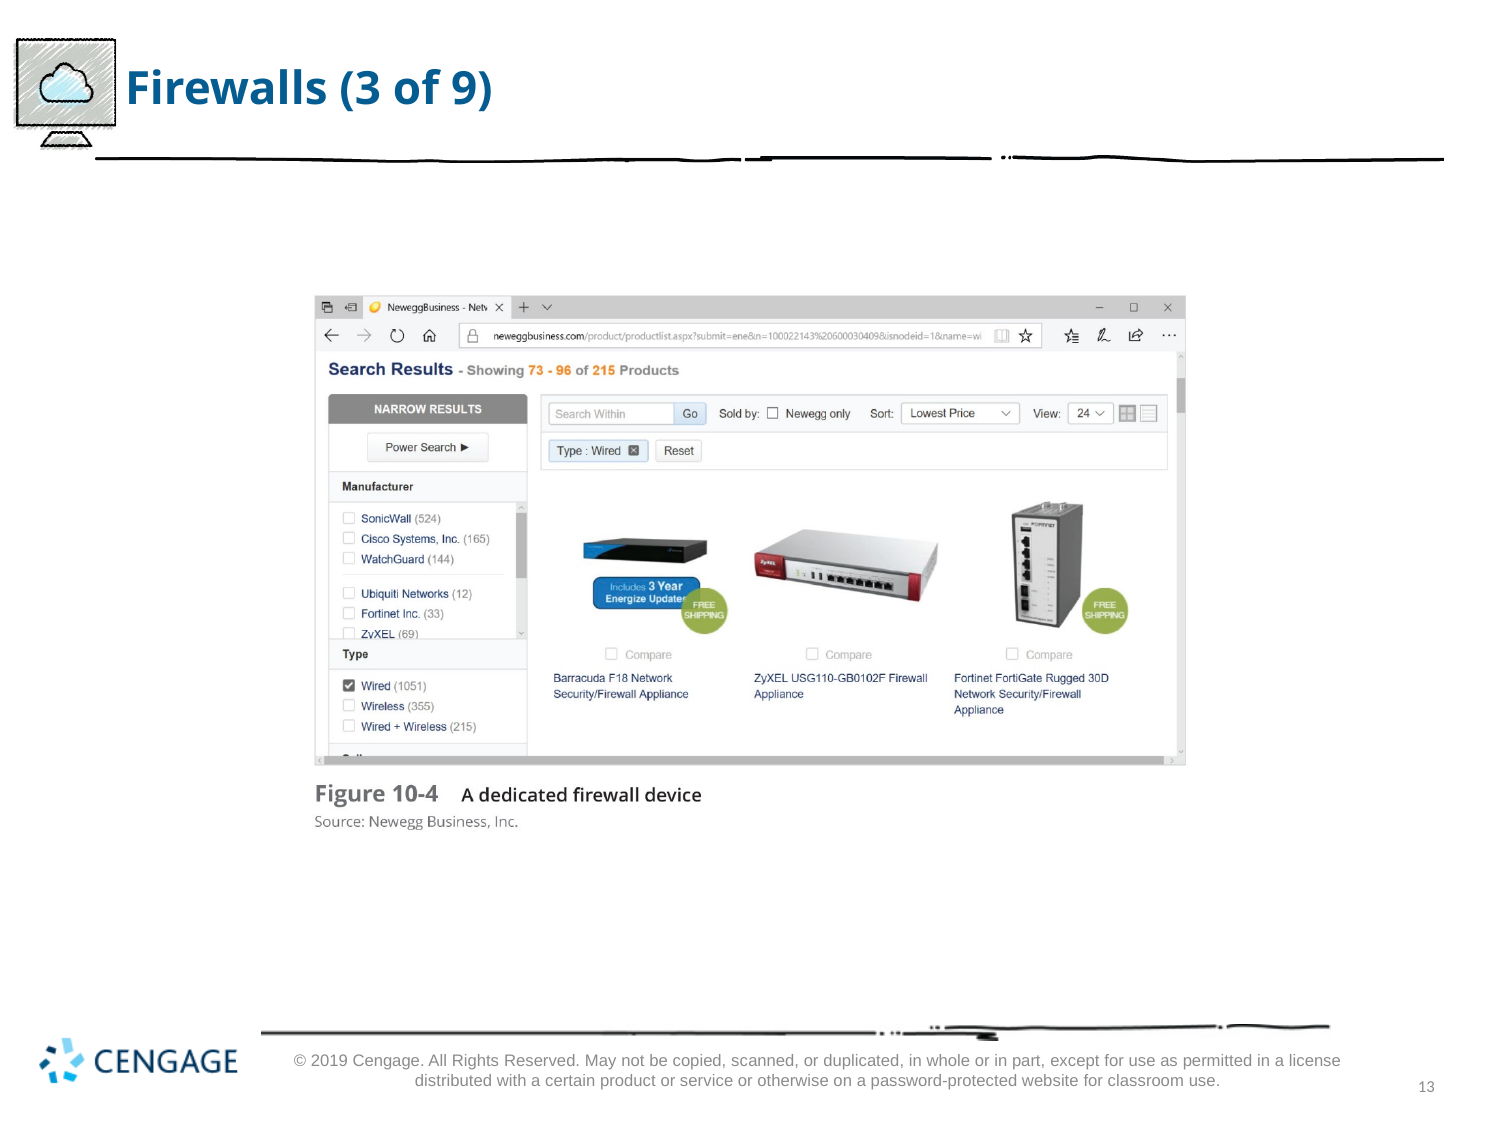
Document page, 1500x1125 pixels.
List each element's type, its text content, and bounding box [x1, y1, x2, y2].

picture [261, 1024, 1331, 1041]
footer © 2019 Cengage. All Rights Reserved. May not be copied, scanned, or duplicated, in whole or in part, except for use as permitted in a license distributed with a certain product or service or otherwise on a password-protected website for classroom use. [262, 1050, 1375, 1091]
picture [311, 293, 1188, 832]
picture [19, 1024, 250, 1096]
title Firewalls (3 of 9) [125, 66, 1442, 116]
picture [95, 155, 1444, 163]
picture [13, 36, 117, 151]
